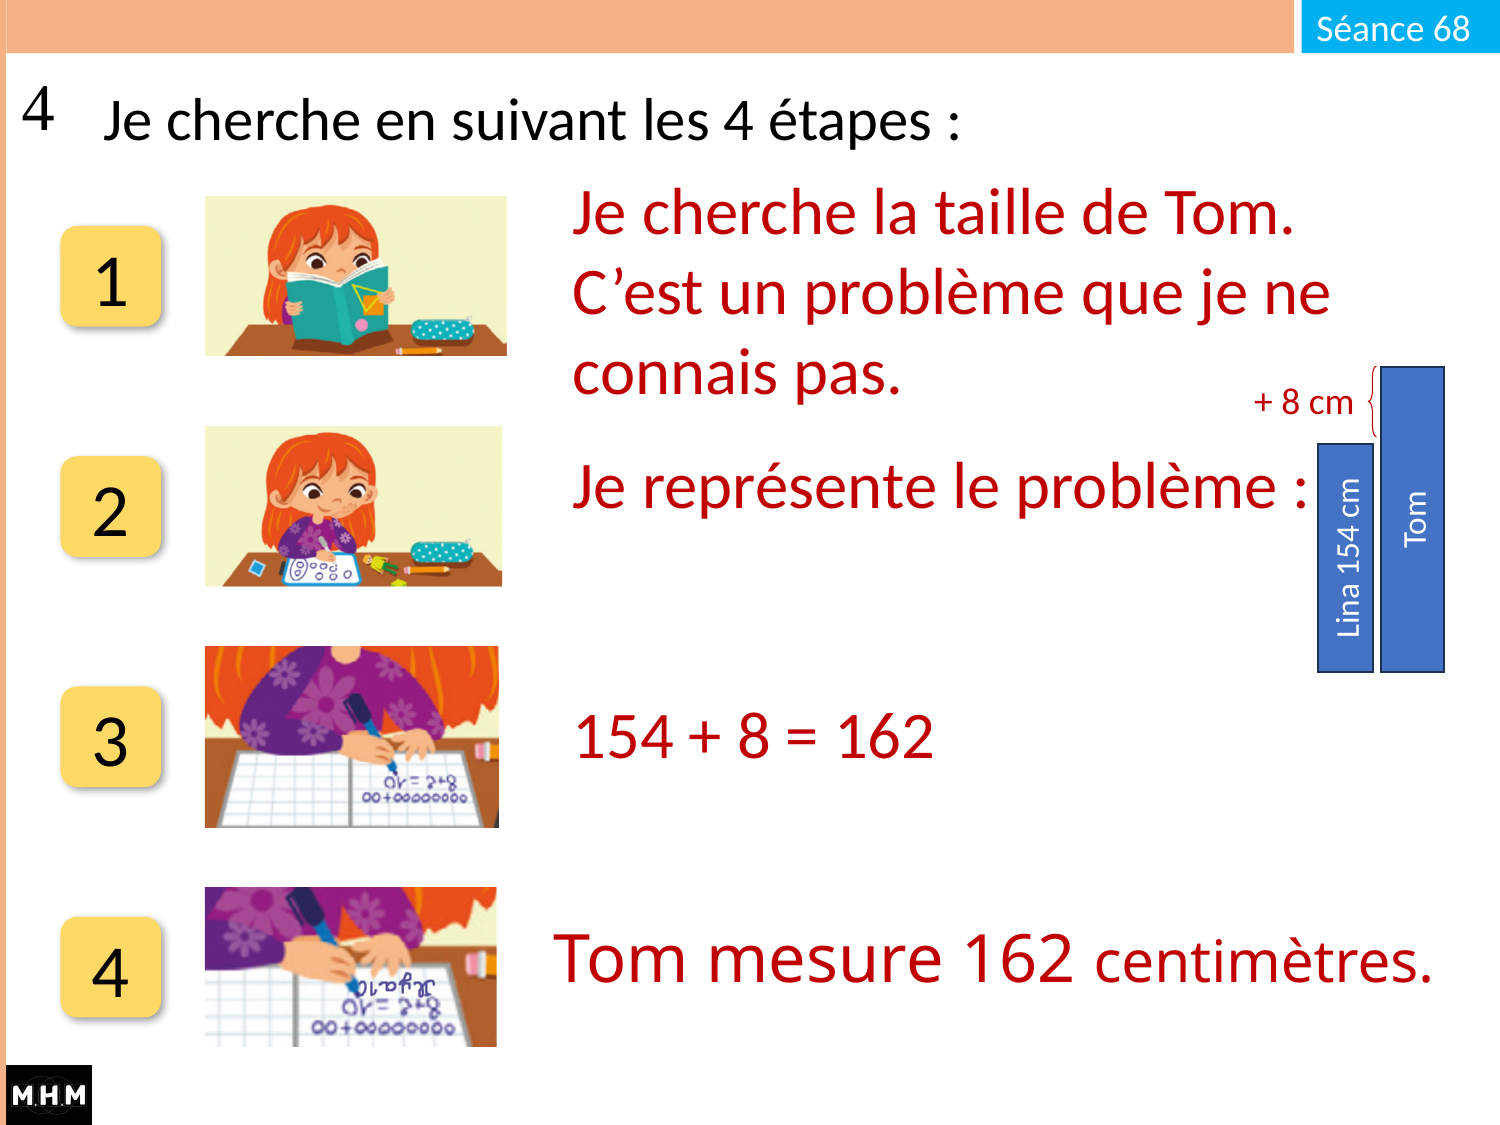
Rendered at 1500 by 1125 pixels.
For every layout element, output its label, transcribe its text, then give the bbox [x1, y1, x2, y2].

text_box Je cherche la taille de Tom. C’est un problème que je ne connais pas. [558, 160, 1458, 365]
text_box 1 [59, 224, 163, 328]
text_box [557, 365, 1458, 673]
text_box 2 [59, 455, 163, 558]
text_box 4 [59, 915, 163, 1019]
title Je cherche en suivant les 4 étapes : [88, 35, 1382, 161]
text_box Tom mesure 162 centimètres. [539, 908, 1500, 1003]
picture [204, 196, 515, 356]
picture [204, 887, 497, 1047]
picture [204, 646, 499, 828]
text_box 154 + 8 = 162 [558, 684, 1483, 780]
picture [204, 426, 503, 587]
picture [6, 1065, 92, 1125]
text_box 3 [59, 685, 163, 789]
